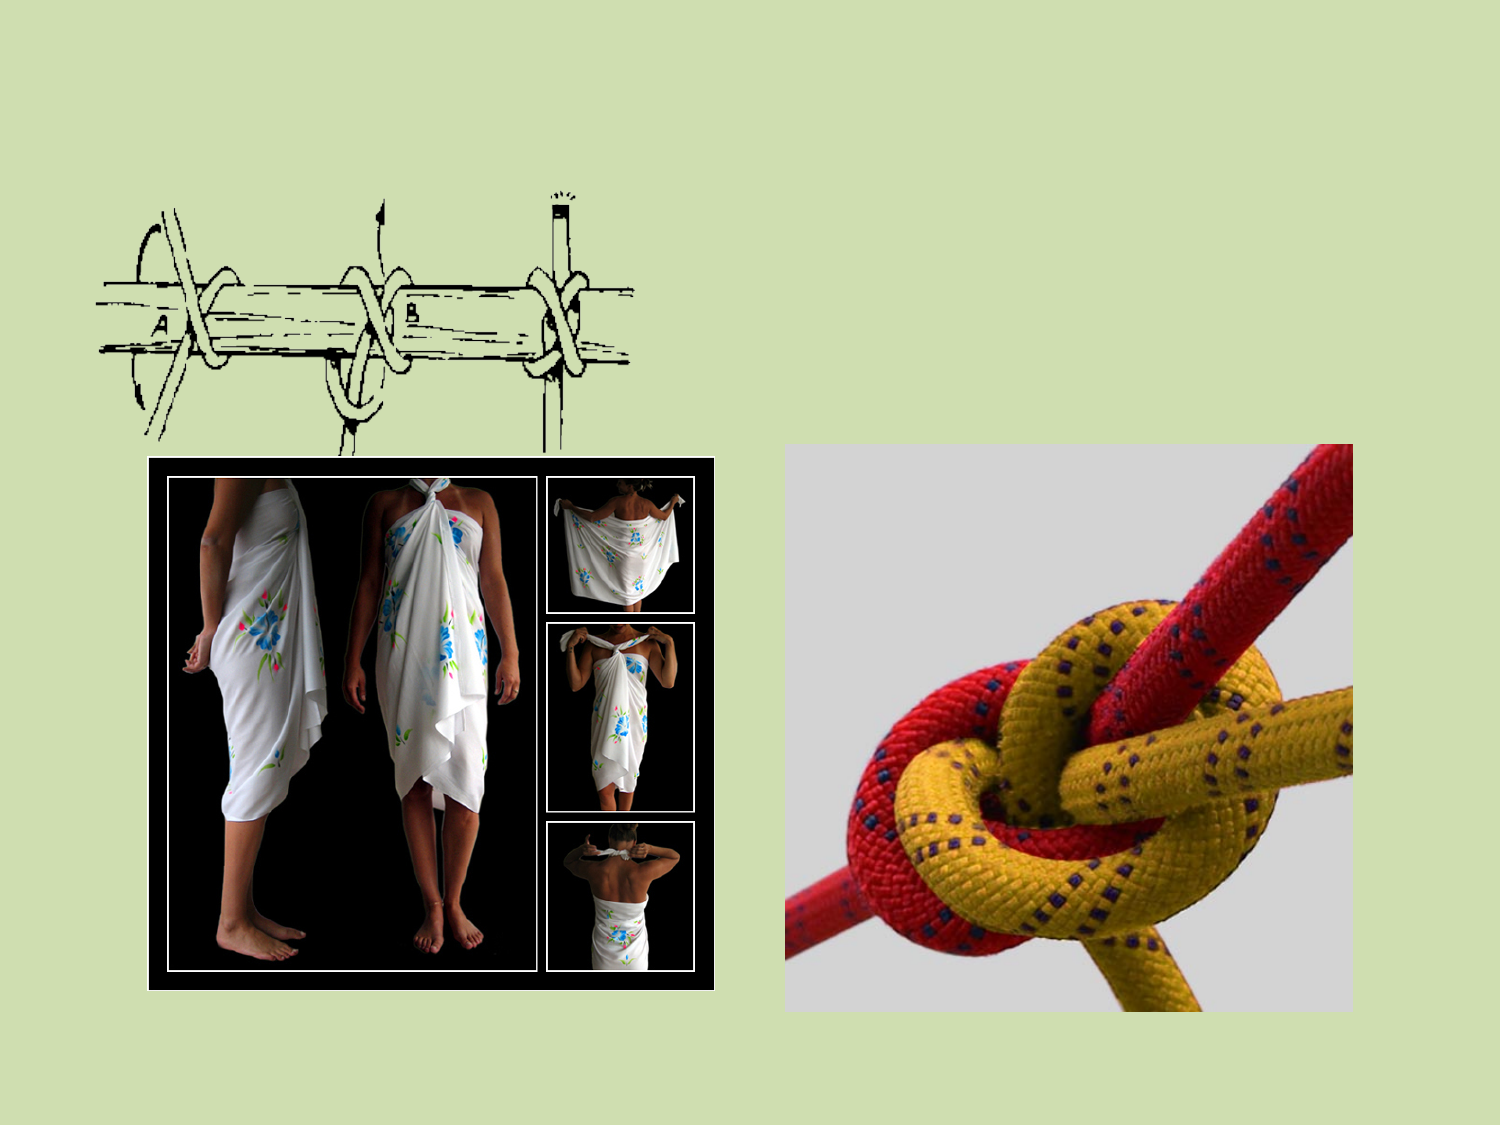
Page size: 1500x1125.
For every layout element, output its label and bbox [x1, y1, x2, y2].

picture [785, 444, 1353, 1012]
picture [88, 172, 715, 991]
